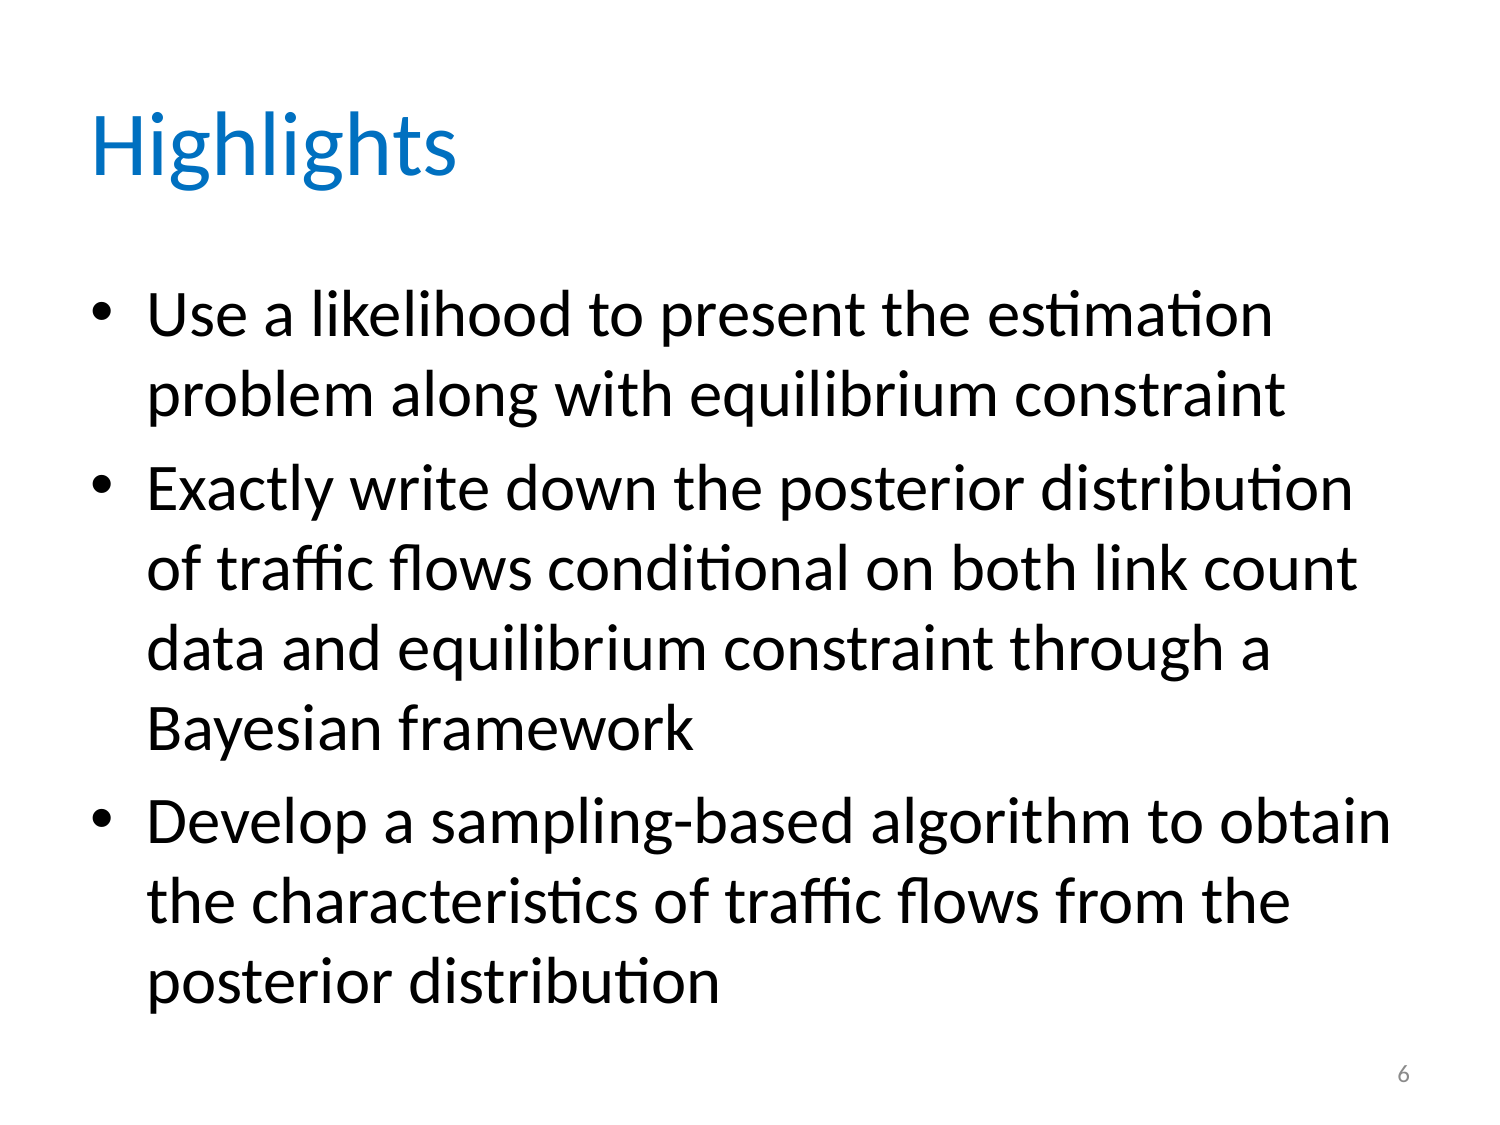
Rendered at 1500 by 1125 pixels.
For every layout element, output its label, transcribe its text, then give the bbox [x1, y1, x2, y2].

slide_number 6 [1074, 1042, 1425, 1103]
title Highlights [75, 45, 1425, 233]
list Use a likelihood to present the estimation problem along with equilibrium constraint Exactly write down the posterior distribution of traffic flows conditional on both link count data and equilibrium constraint through a Bayesian framework Develop a sampling-based algorithm to obtain the characteristics of traffic flows from the posterior distribution [75, 262, 1425, 1125]
